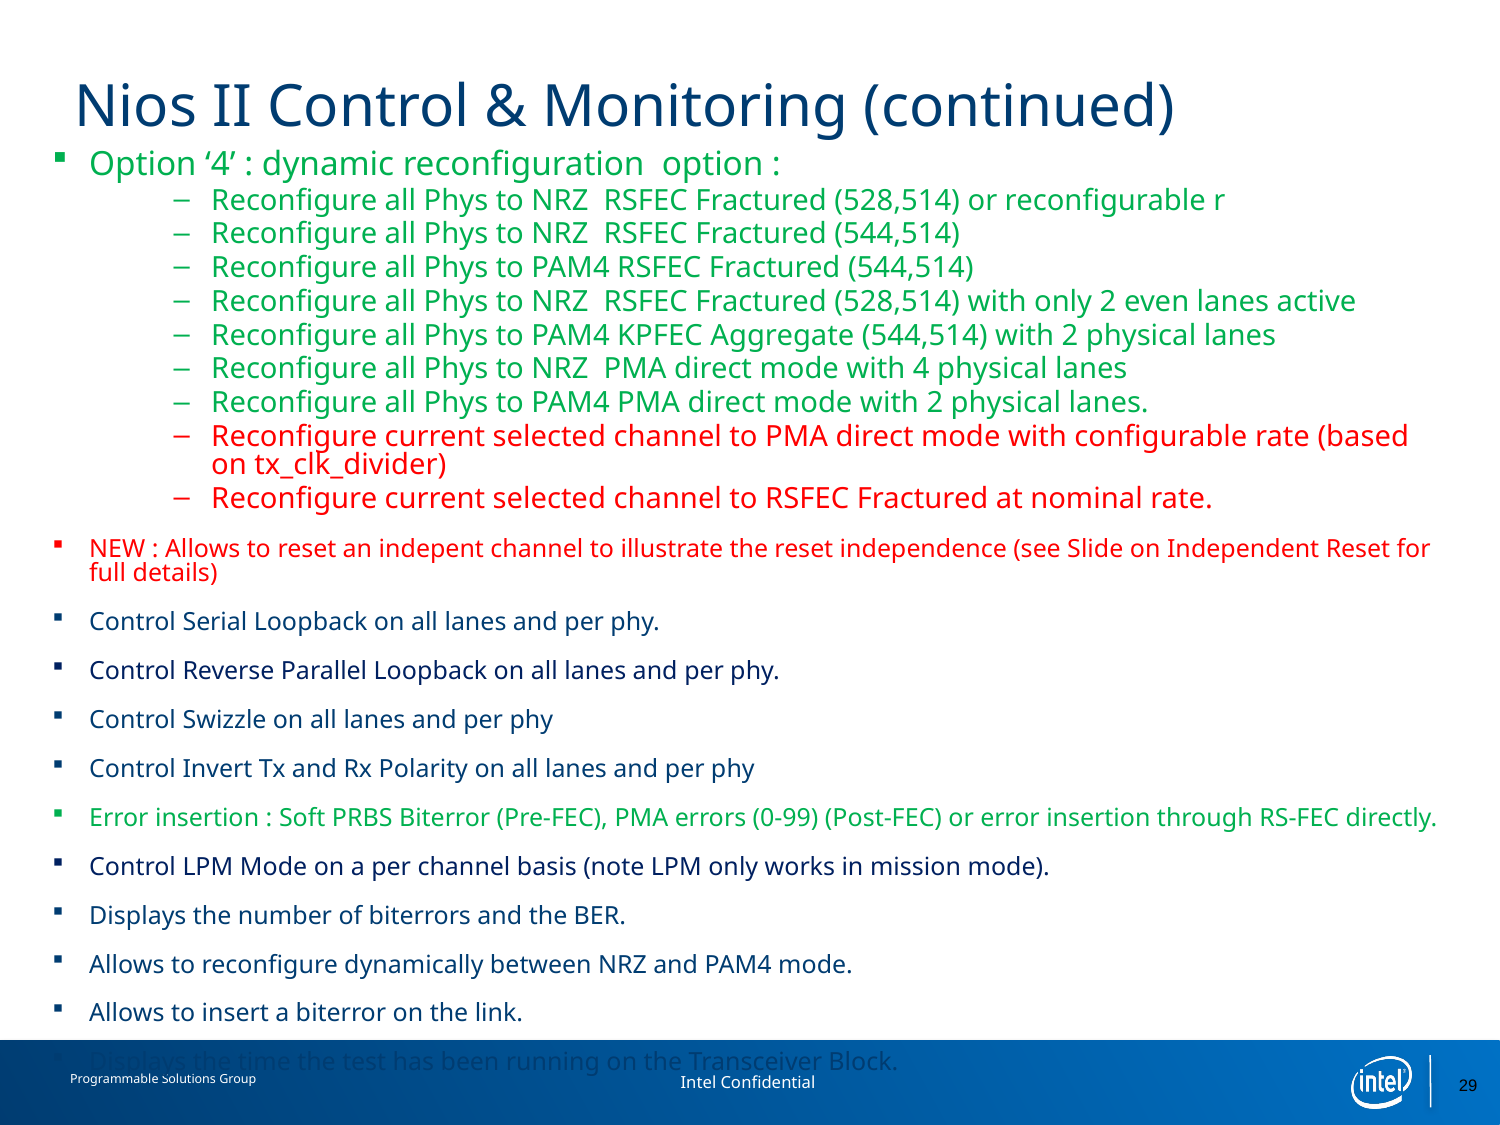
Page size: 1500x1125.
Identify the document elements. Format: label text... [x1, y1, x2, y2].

slide_number 29 [1127, 1055, 1478, 1116]
title Nios II Control & Monitoring (continued) [74, 67, 1425, 149]
list Option ‘4’ : dynamic reconfiguration option : Reconfigure all Phys to NRZ RSFEC Fractured (528,514) or reconfigurable r Reconfigure all Phys to NRZ RSFEC Fractured (544,514) Reconfigure all Phys to PAM4 RSFEC Fractured (544,514) Reconfigure all Phys to NRZ RSFEC Fractured (528,514) with only 2 even lanes active Reconfigure all Phys to PAM4 KPFEC Aggregate (544,514) with 2 physical lanes Reconfigure all Phys to NRZ PMA direct mode with 4 physical lanes Reconfigure all Phys to PAM4 PMA direct mode with 2 physical lanes. Reconfigure current selected channel to PMA direct mode with configurable rate (based on tx_clk_divider) Reconfigure current selected channel to RSFEC Fractured at nominal rate. NEW : Allows to reset an indepent channel to illustrate the reset independence (see Slide on Independent Reset for full details) Control Serial Loopback on all lanes and per phy. Control Reverse Parallel Loopback on all lanes and per phy. Control Swizzle on all lanes and per phy Control Invert Tx and Rx Polarity on all lanes and per phy Error insertion : Soft PRBS Biterror (Pre-FEC), PMA errors (0-99) (Post-FEC) or error insertion through RS-FEC directly. Control LPM Mode on a per channel basis (note LPM only works in mission mode). Displays the number of biterrors and the BER. Allows to reconfigure dynamically between NRZ and PAM4 mode. Allows to insert a biterror on the link. Displays the time the test has been running on the Transceiver Block. [52, 149, 1448, 975]
